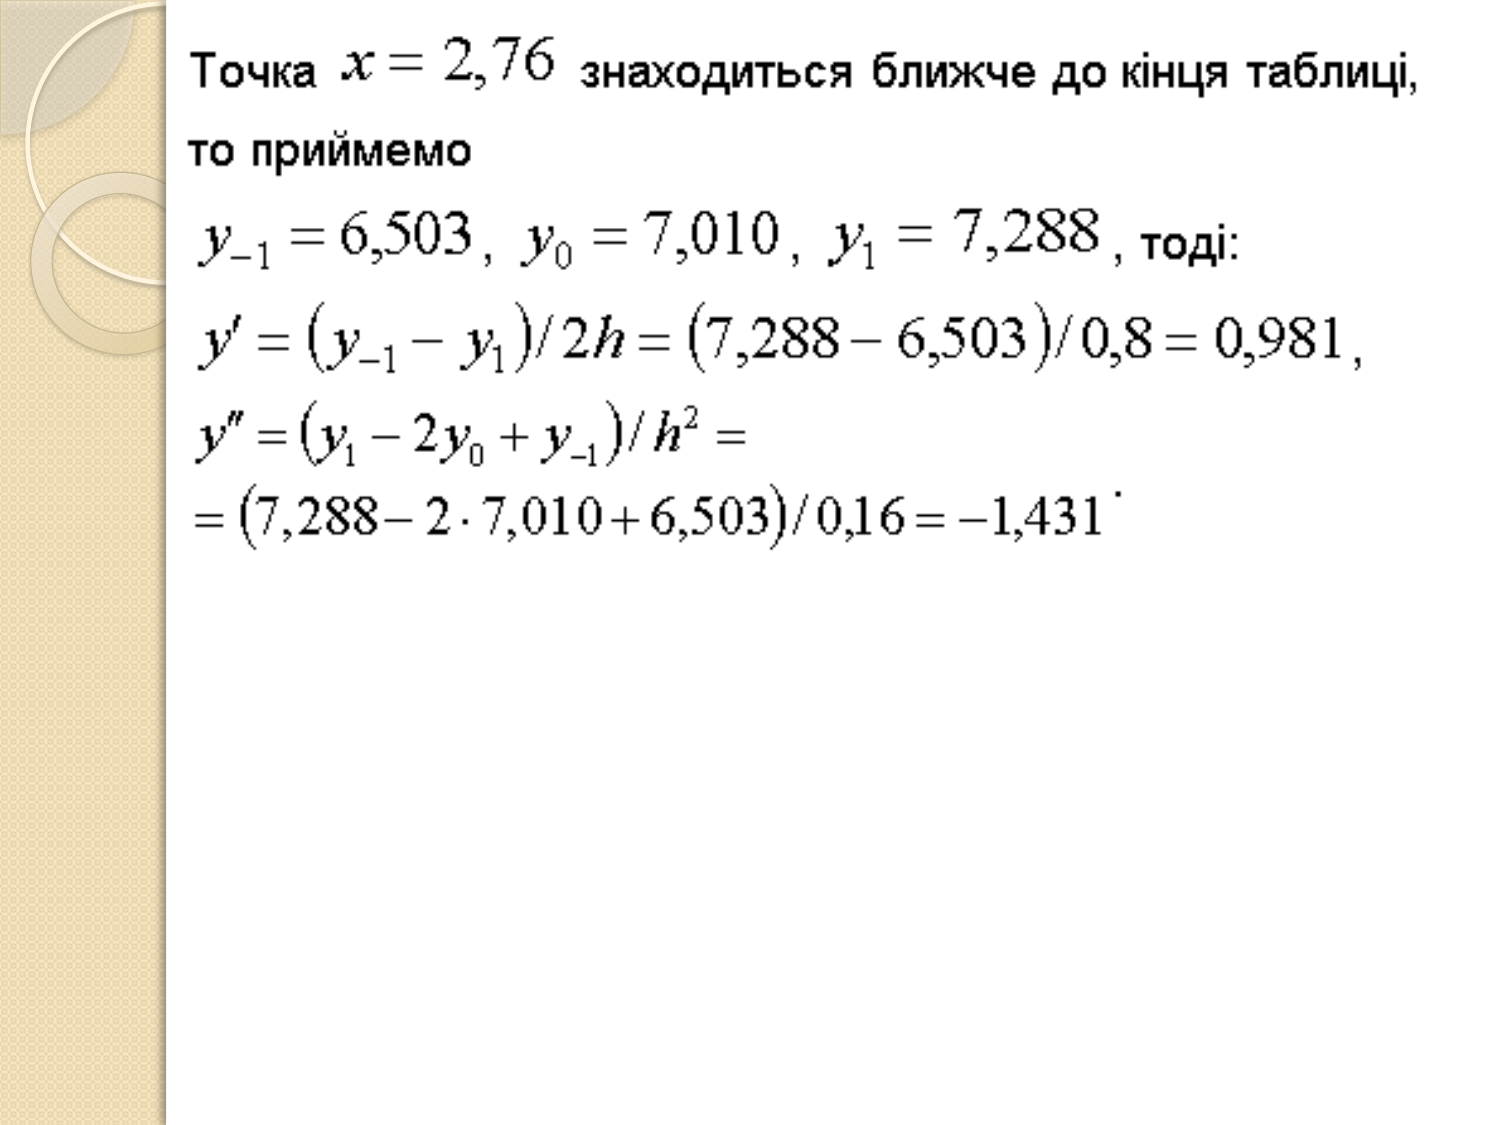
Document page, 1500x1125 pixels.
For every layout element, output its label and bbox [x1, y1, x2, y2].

picture [170, 30, 1434, 563]
